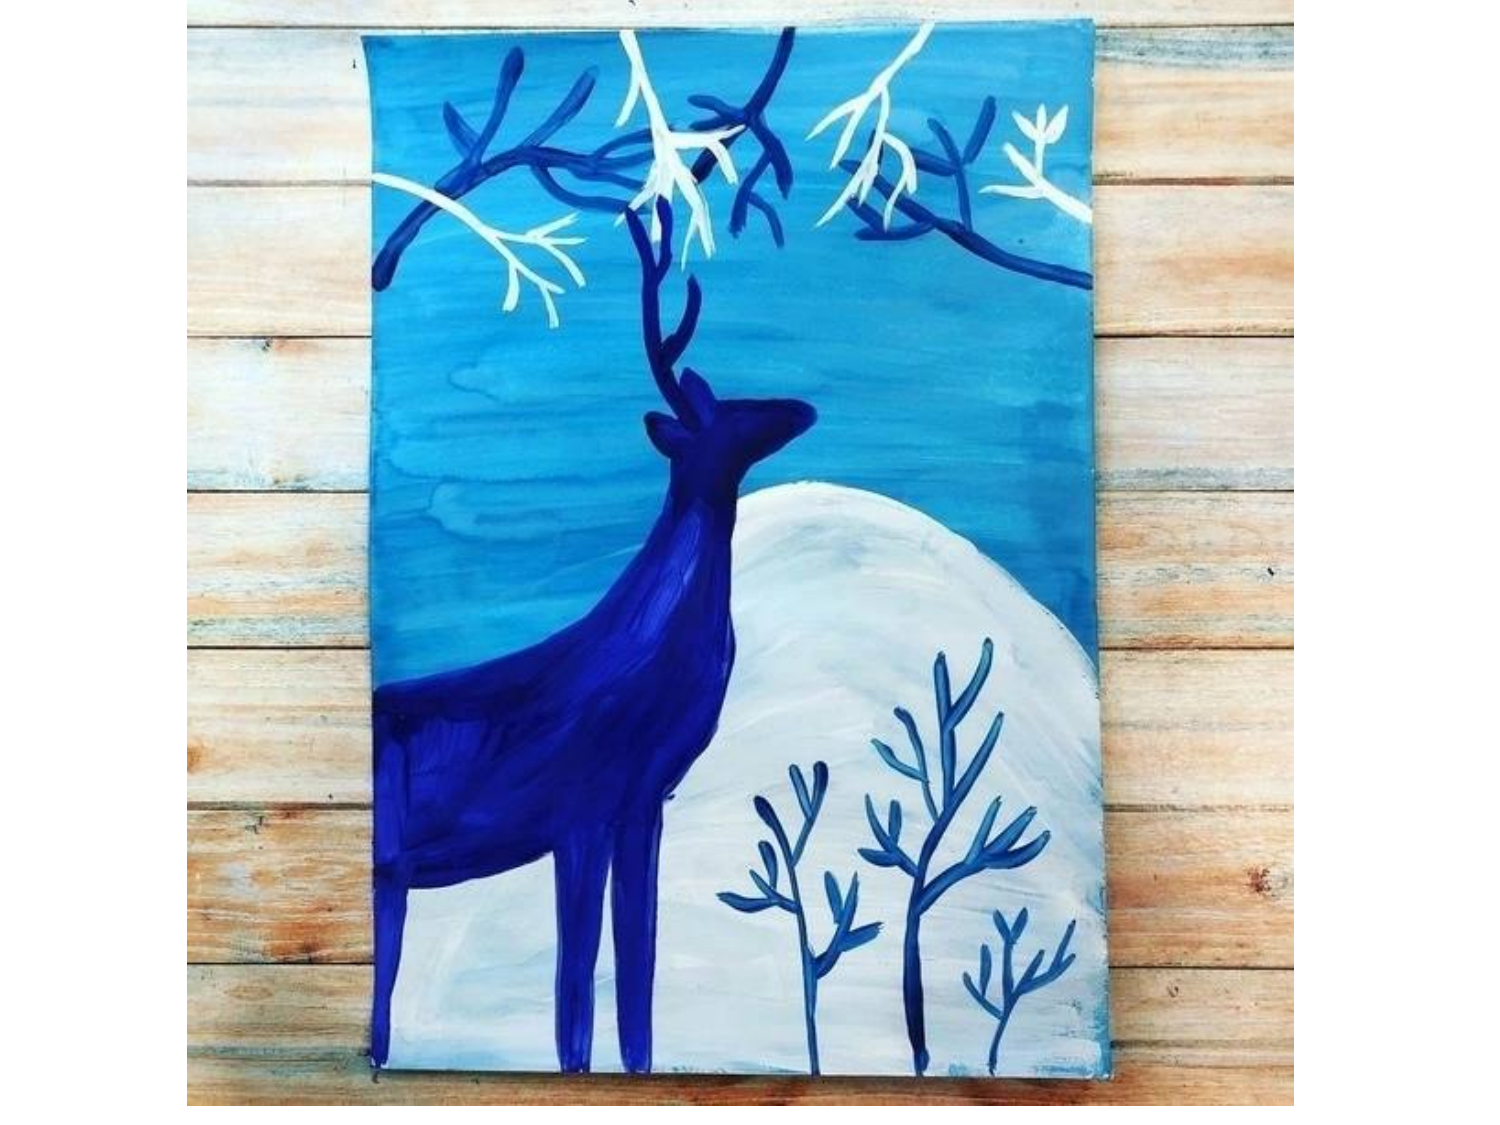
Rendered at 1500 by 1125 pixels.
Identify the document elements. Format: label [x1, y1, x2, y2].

picture [187, 0, 1294, 1107]
